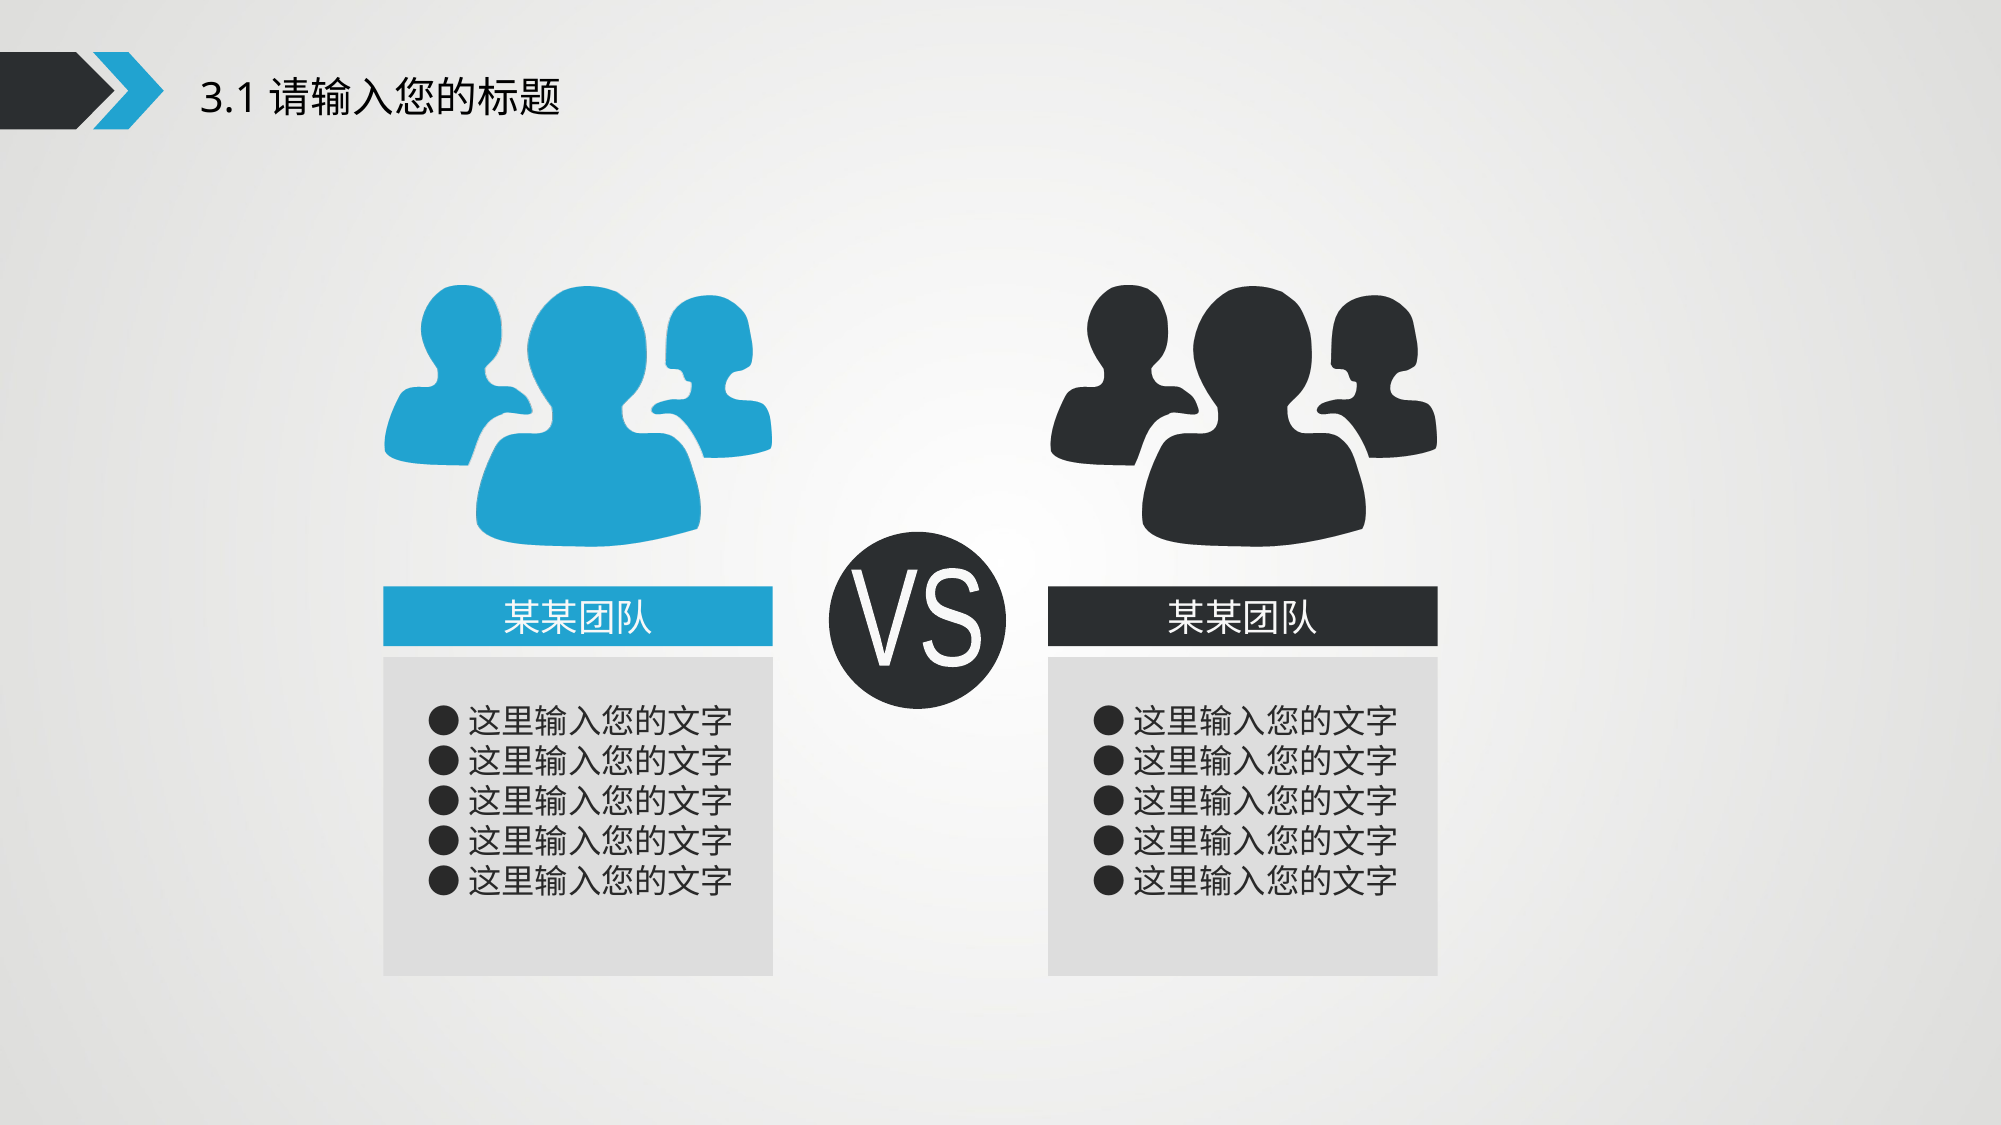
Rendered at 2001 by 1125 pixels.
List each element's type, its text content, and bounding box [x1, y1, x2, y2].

text_box [383, 657, 773, 976]
text_box [0, 52, 115, 130]
picture [0, 0, 2001, 1125]
text_box 某某团队 [1048, 586, 1438, 647]
text_box ●这里输入您的文字 ●这里输入您的文字 ●这里输入您的文字 ●这里输入您的文字 ●这里输入您的文字 [412, 692, 751, 907]
text_box 3.1请输入您的标题 [184, 63, 576, 129]
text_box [828, 531, 1007, 710]
text_box ●这里输入您的文字 ●这里输入您的文字 ●这里输入您的文字 ●这里输入您的文字 ●这里输入您的文字 [1077, 692, 1416, 907]
text_box 某某团队 [383, 586, 773, 647]
text_box [92, 52, 164, 130]
text_box [1048, 657, 1438, 976]
